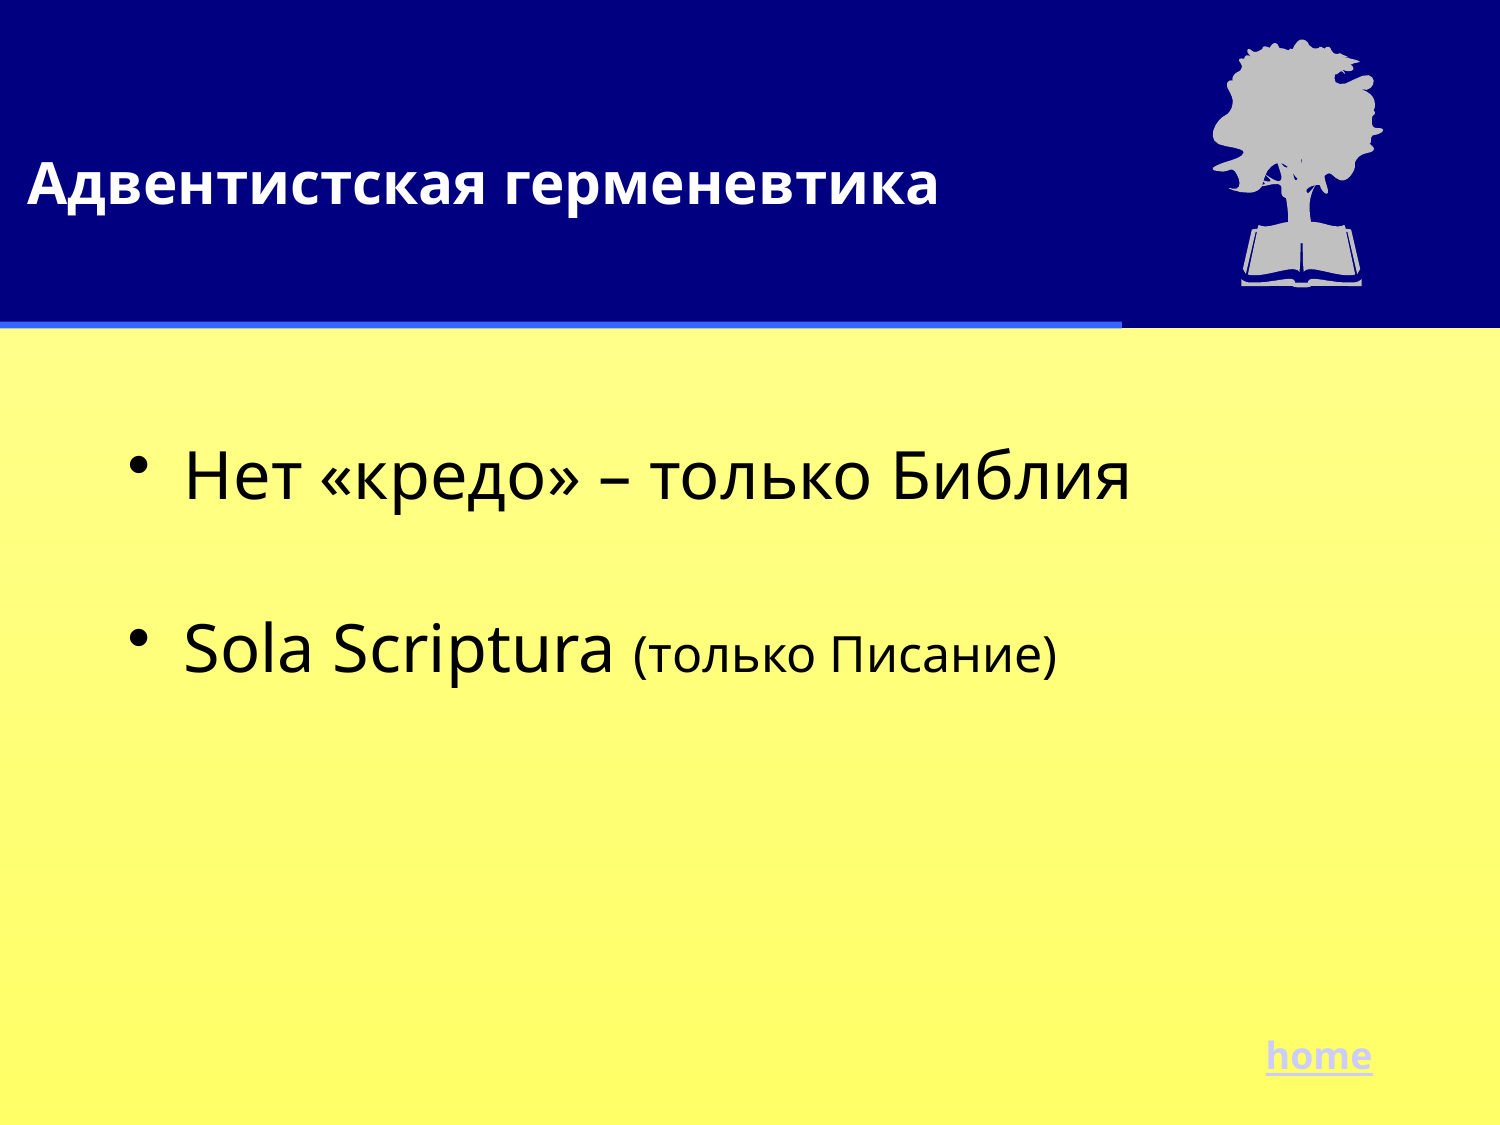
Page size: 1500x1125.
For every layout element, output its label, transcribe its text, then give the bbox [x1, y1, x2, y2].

list Нет «кредо» – только Библия Sola Scriptura (только Писание) [112, 425, 1388, 1000]
title Адвентистская герменевтика [12, 87, 1500, 275]
